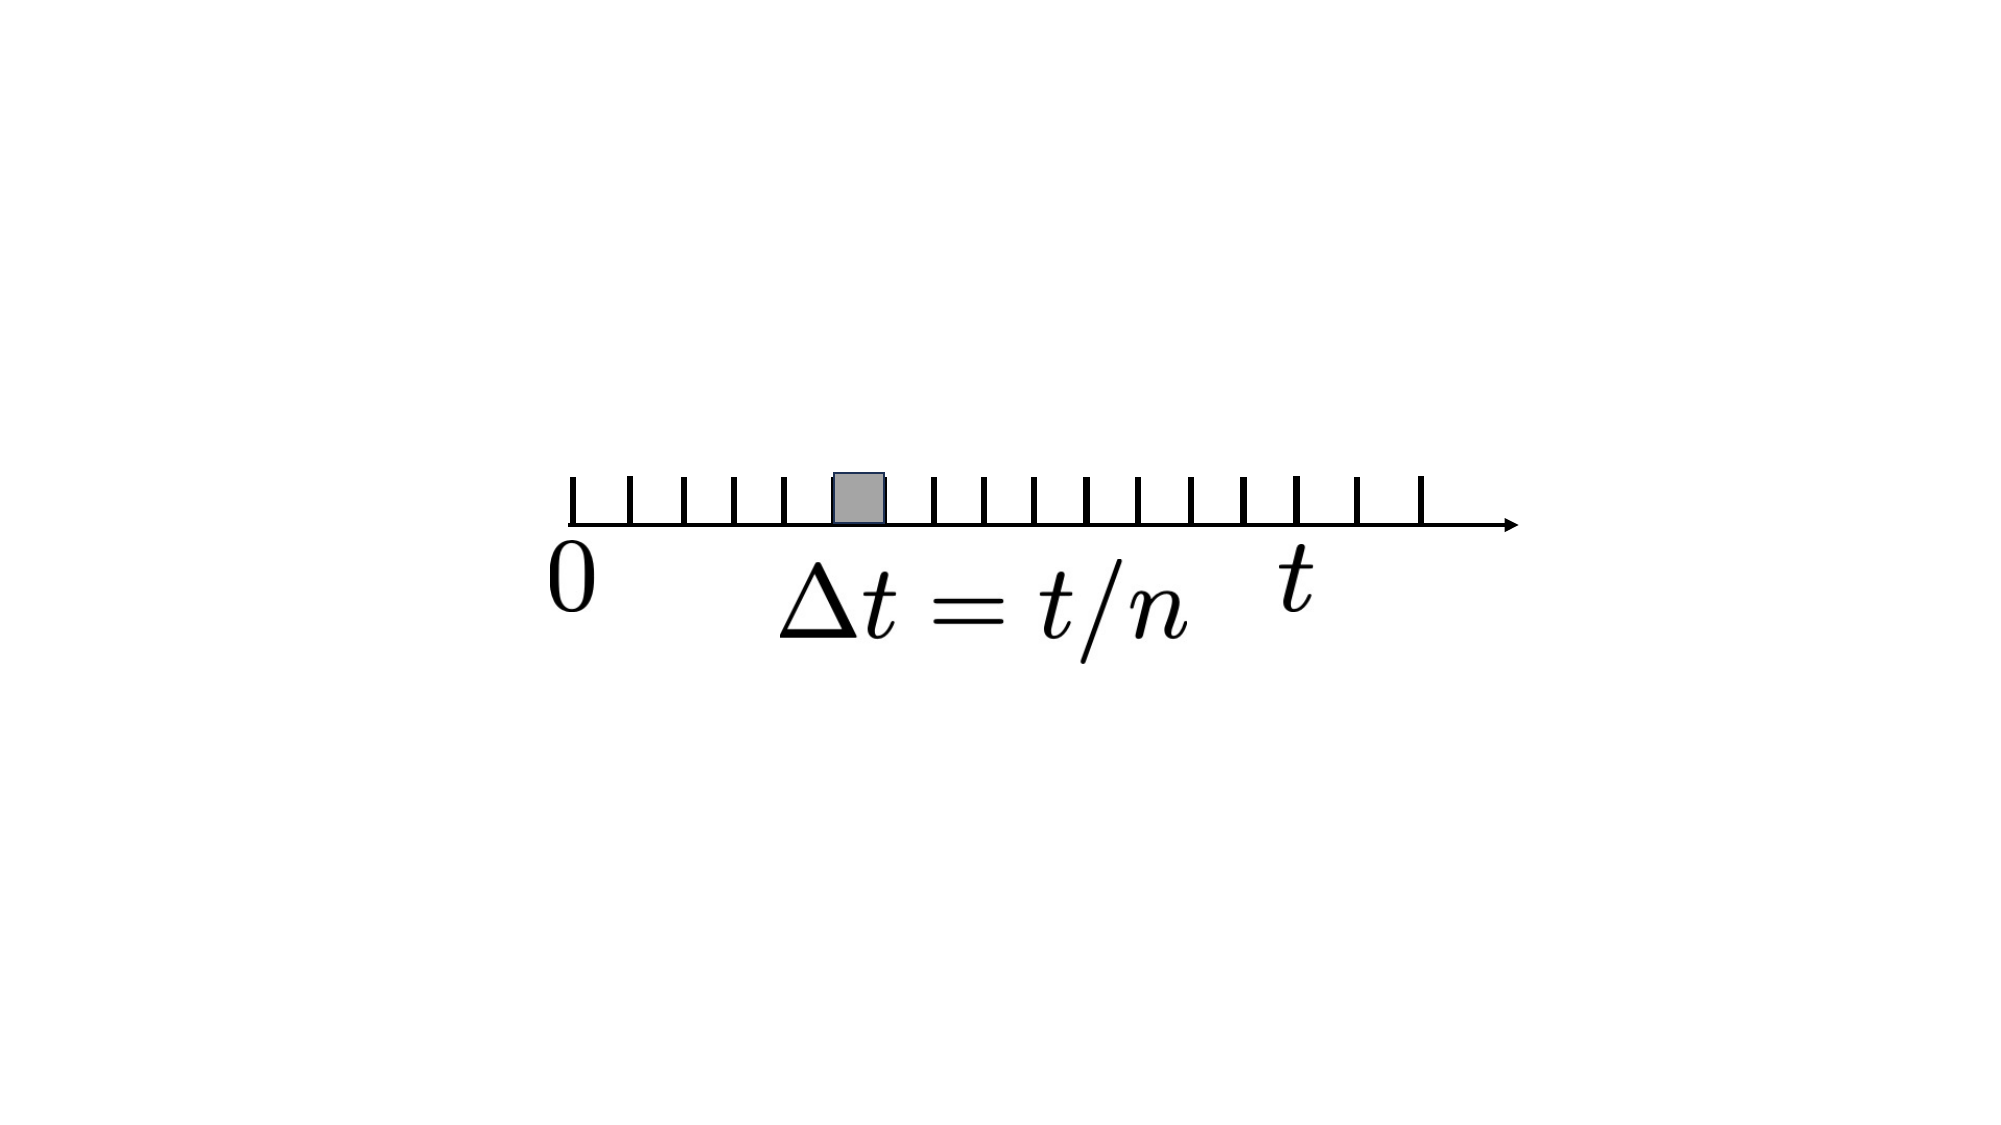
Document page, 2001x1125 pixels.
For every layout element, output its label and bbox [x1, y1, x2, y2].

picture [550, 540, 595, 612]
picture [780, 559, 1187, 664]
picture [1279, 544, 1314, 612]
text_box [833, 472, 885, 524]
